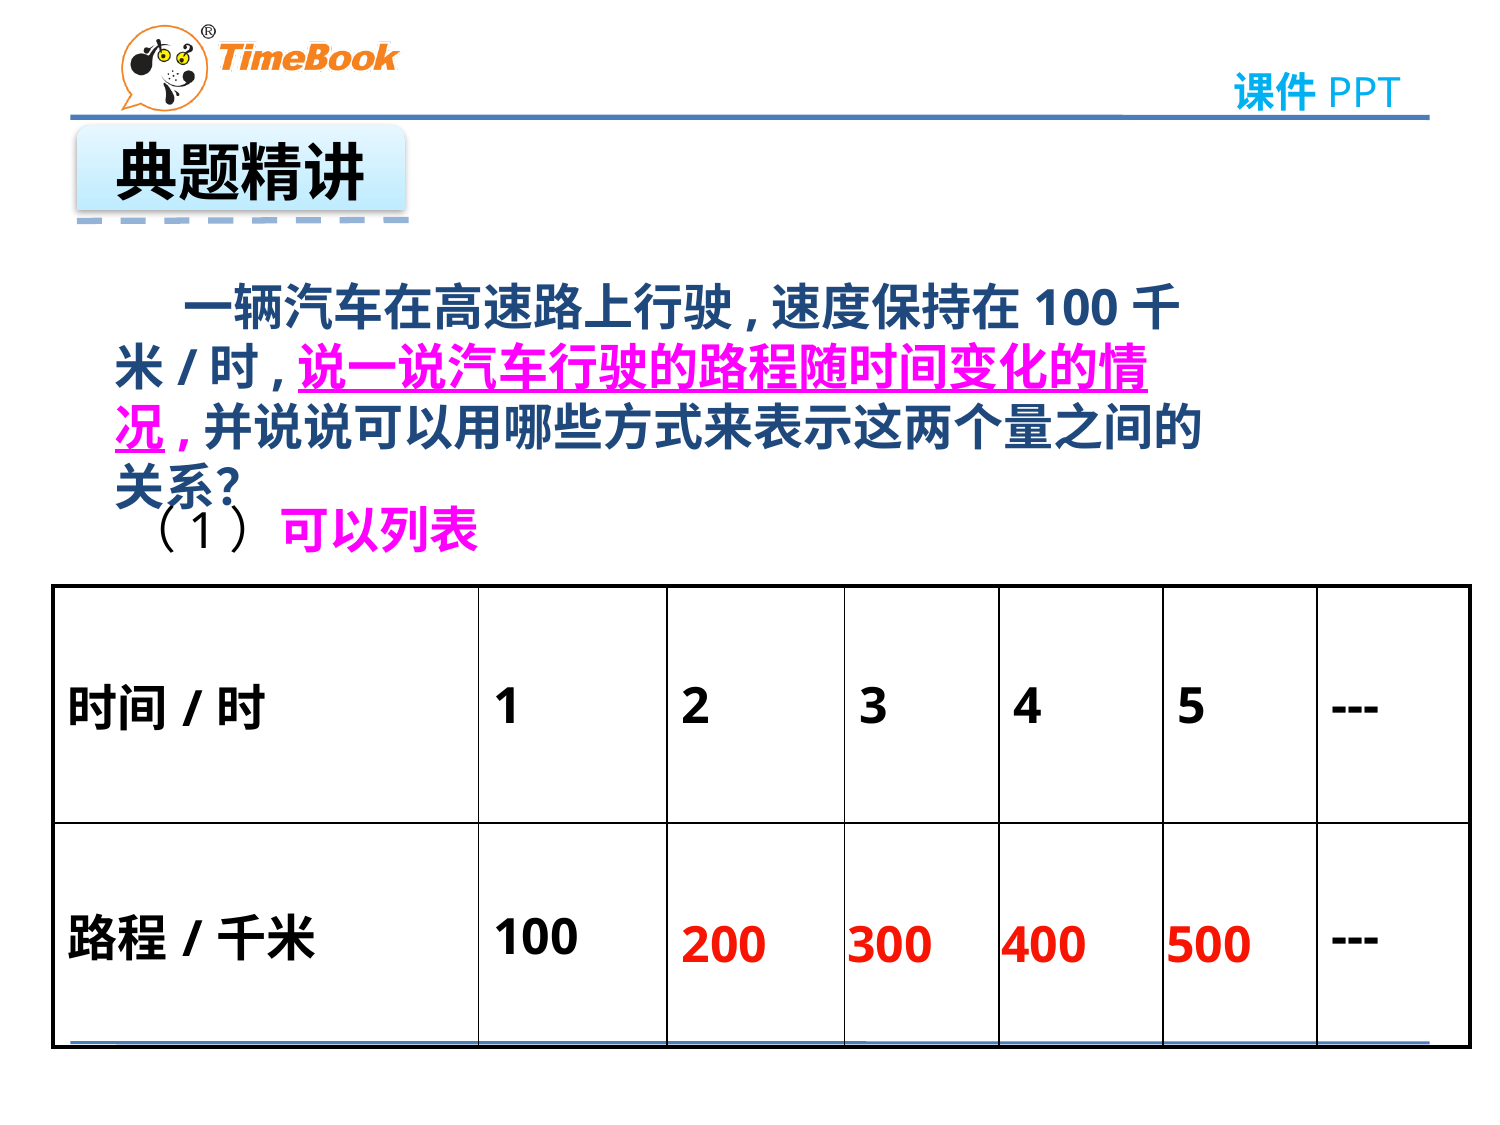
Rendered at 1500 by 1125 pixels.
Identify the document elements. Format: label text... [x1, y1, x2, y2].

table_header 4 [1000, 643, 1162, 822]
text_box 一辆汽车在高速路上行驶,速度保持在100千米/时,说一说汽车行驶的路程随时间变化的情况,并说说可以用哪些方式来表示这两个量之间的关系？ [100, 208, 1223, 643]
table_cell [1000, 980, 1162, 1045]
table_cell [668, 980, 844, 1045]
table_cell [1000, 824, 1162, 904]
table_cell --- [1318, 824, 1468, 1045]
table_header 时间/时 [55, 588, 478, 822]
table_header 2 [668, 643, 844, 822]
text_box 400 [986, 904, 1151, 980]
text_box 500 [1151, 904, 1341, 980]
table_header 1 [479, 643, 666, 822]
text_box 200 [667, 904, 832, 980]
table_cell [845, 980, 998, 1045]
table_header 3 [845, 643, 998, 822]
table_header 5 [1164, 588, 1316, 822]
table_cell [668, 824, 844, 904]
text_box （1）可以列表 [112, 491, 892, 567]
table_cell [1164, 980, 1316, 1045]
table_cell [845, 824, 998, 904]
picture [118, 22, 408, 113]
table_header --- [1318, 588, 1468, 822]
text_box 典题精讲 [76, 124, 406, 212]
table_cell 100 [479, 824, 666, 1045]
table_cell [1164, 824, 1316, 904]
text_box 300 [832, 904, 986, 980]
table_cell 路程/千米 [55, 824, 478, 1045]
